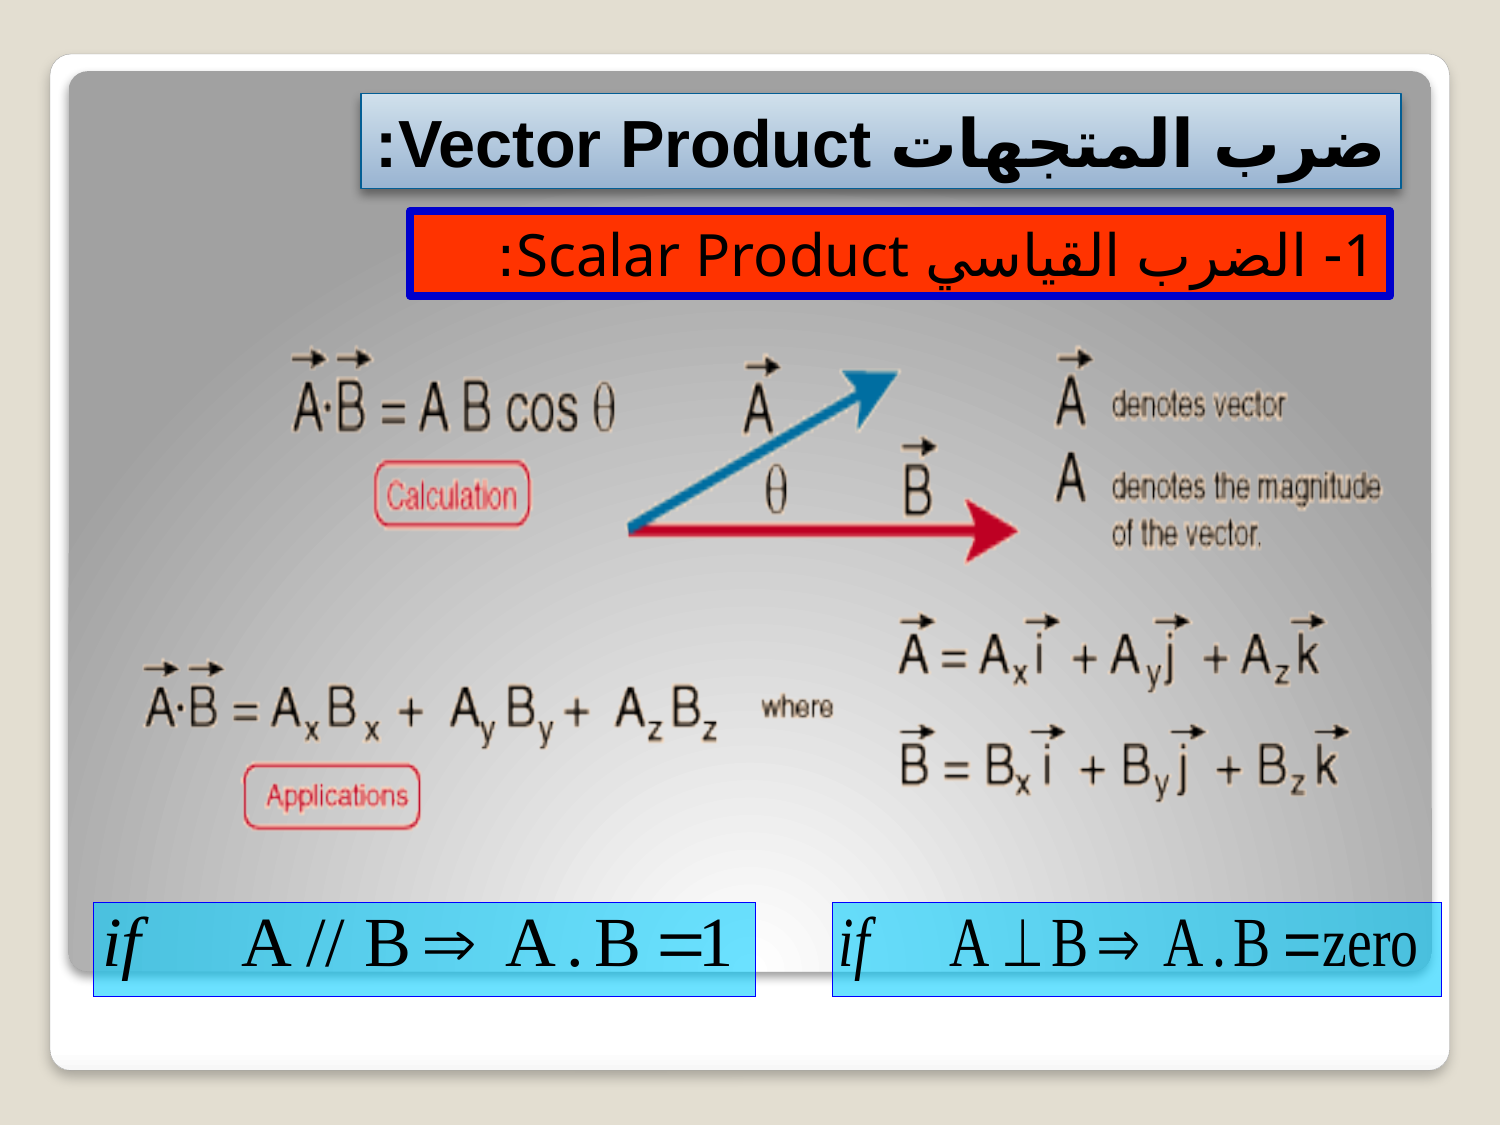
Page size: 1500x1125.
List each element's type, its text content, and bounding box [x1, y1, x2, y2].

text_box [93, 902, 756, 997]
text_box 1- الضرب القياسي Scalar Product: [410, 210, 1390, 296]
picture [70, 597, 1419, 844]
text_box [831, 902, 1442, 997]
text_box ضرب المتجهات Vector Product: [360, 93, 1402, 189]
picture [152, 327, 1500, 587]
